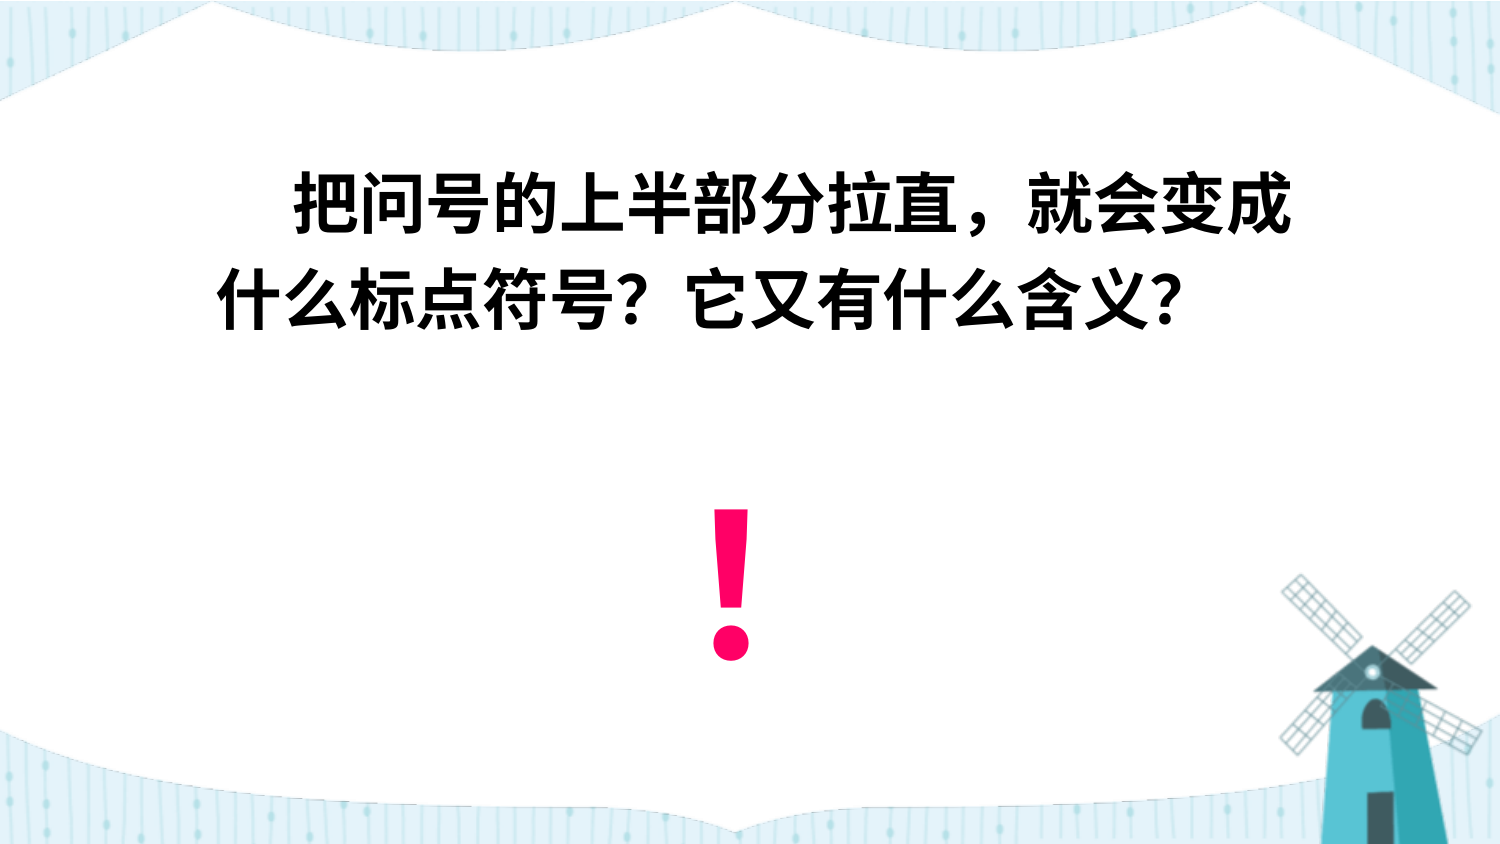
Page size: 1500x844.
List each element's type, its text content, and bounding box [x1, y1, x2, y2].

text_box 把问号的上半部分拉直，就会变成什么标点符号？它又有什么含义？ [200, 138, 1347, 345]
text_box ！ [667, 404, 786, 708]
picture [0, 0, 1500, 844]
text_box ？ [667, 410, 809, 713]
